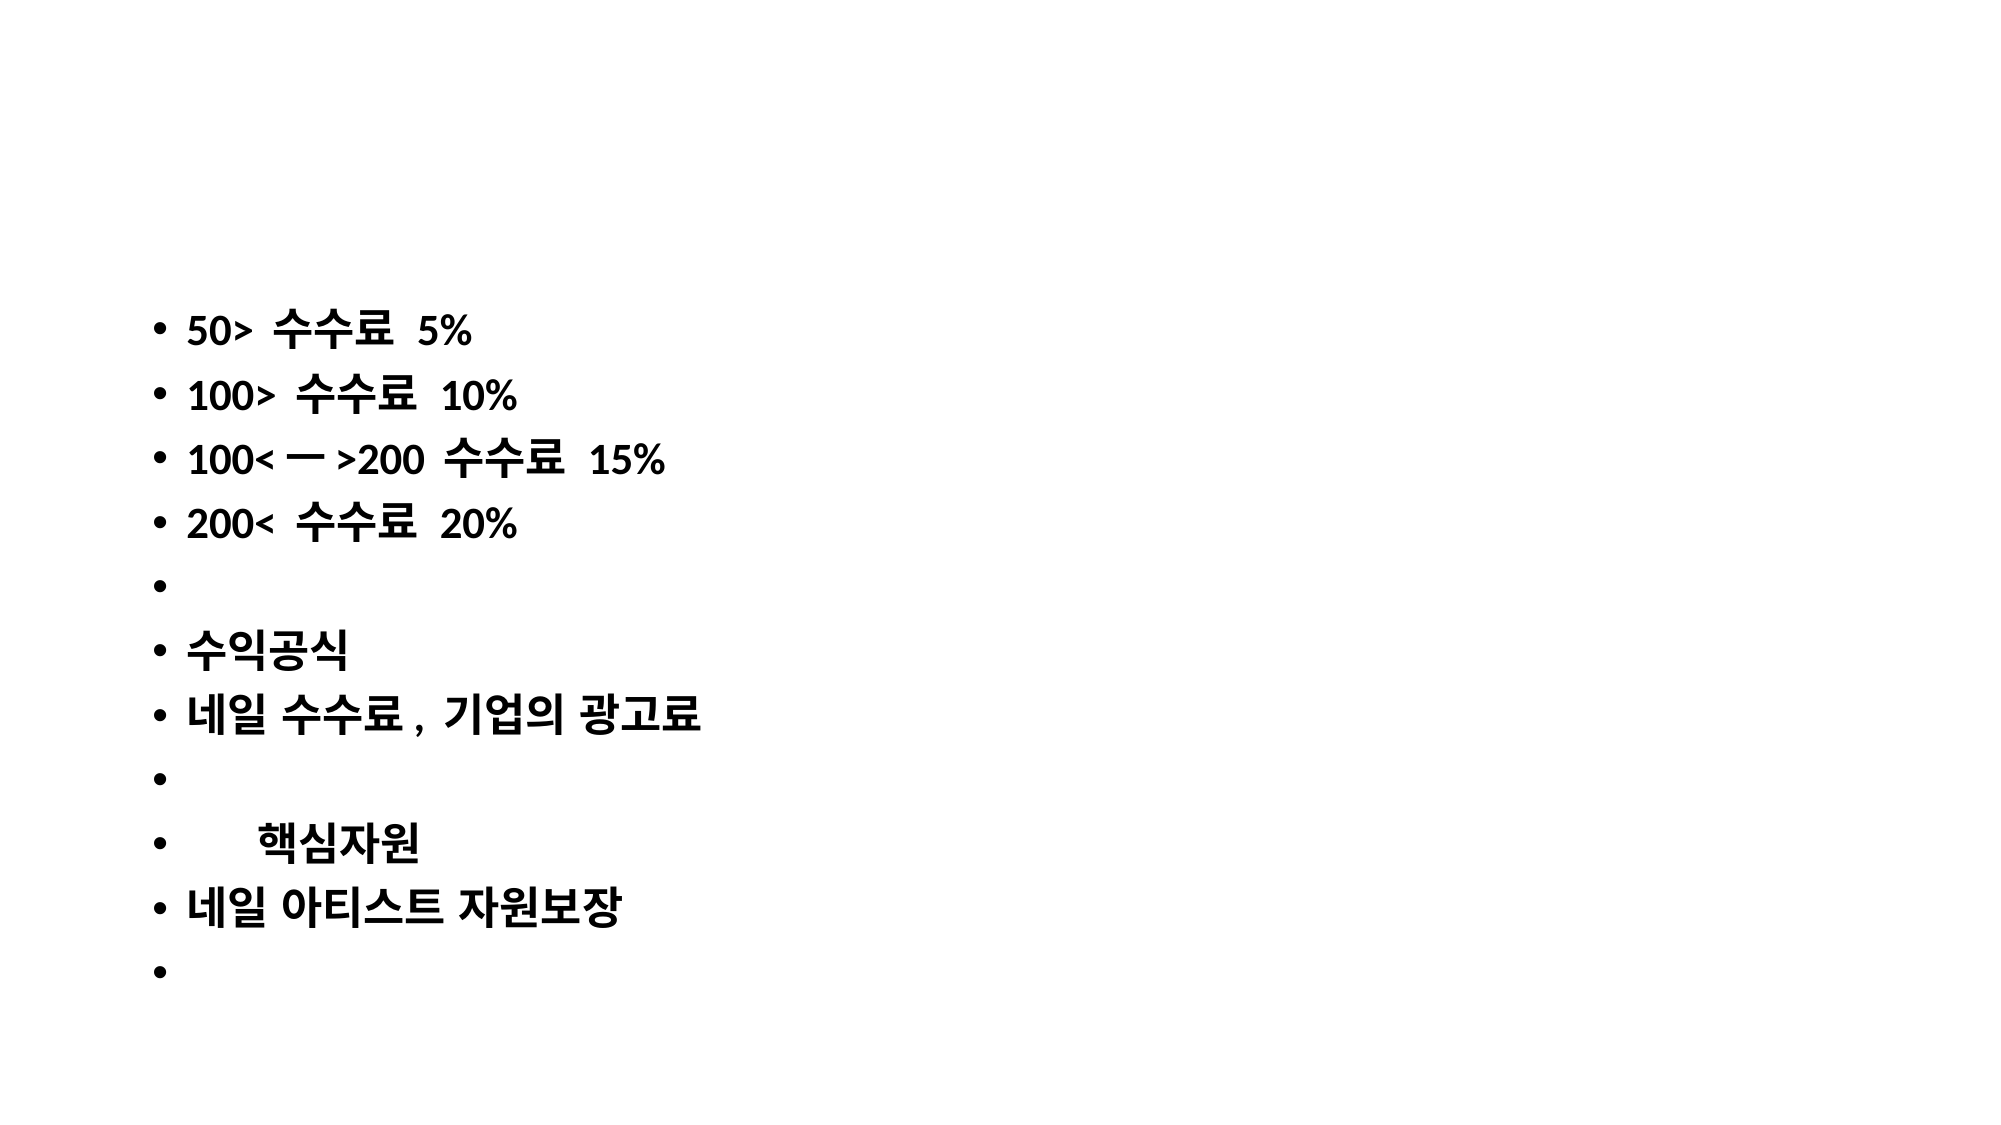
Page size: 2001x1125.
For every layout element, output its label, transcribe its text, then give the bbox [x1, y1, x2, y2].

list 50> 수수료 5% 100> 수수료 10% 100<ㅡ>200 수수료 15% 200< 수수료 20% 수익공식 네일 수수료, 기업의 광고료 핵심자원 네일 아티스트 자원보장 [137, 299, 1863, 1014]
